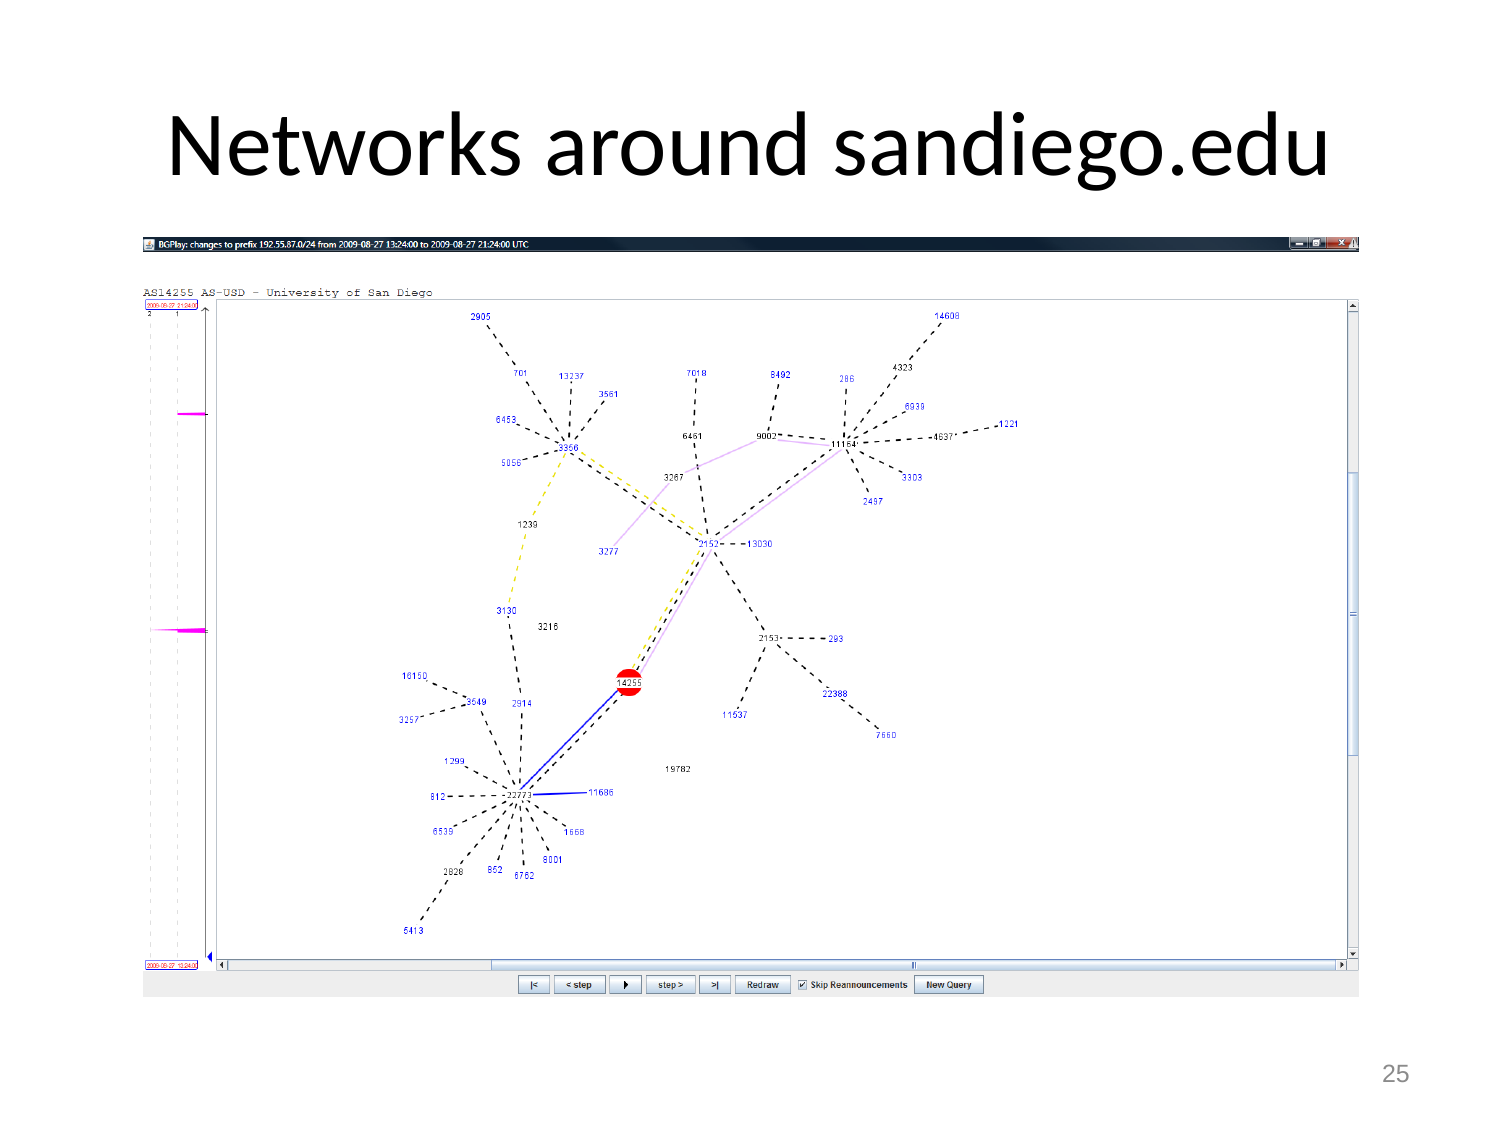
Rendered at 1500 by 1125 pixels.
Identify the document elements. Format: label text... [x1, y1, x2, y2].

picture [143, 237, 1360, 998]
title Networks around sandiego.edu [74, 44, 1426, 233]
slide_number 25 [1074, 1042, 1425, 1103]
